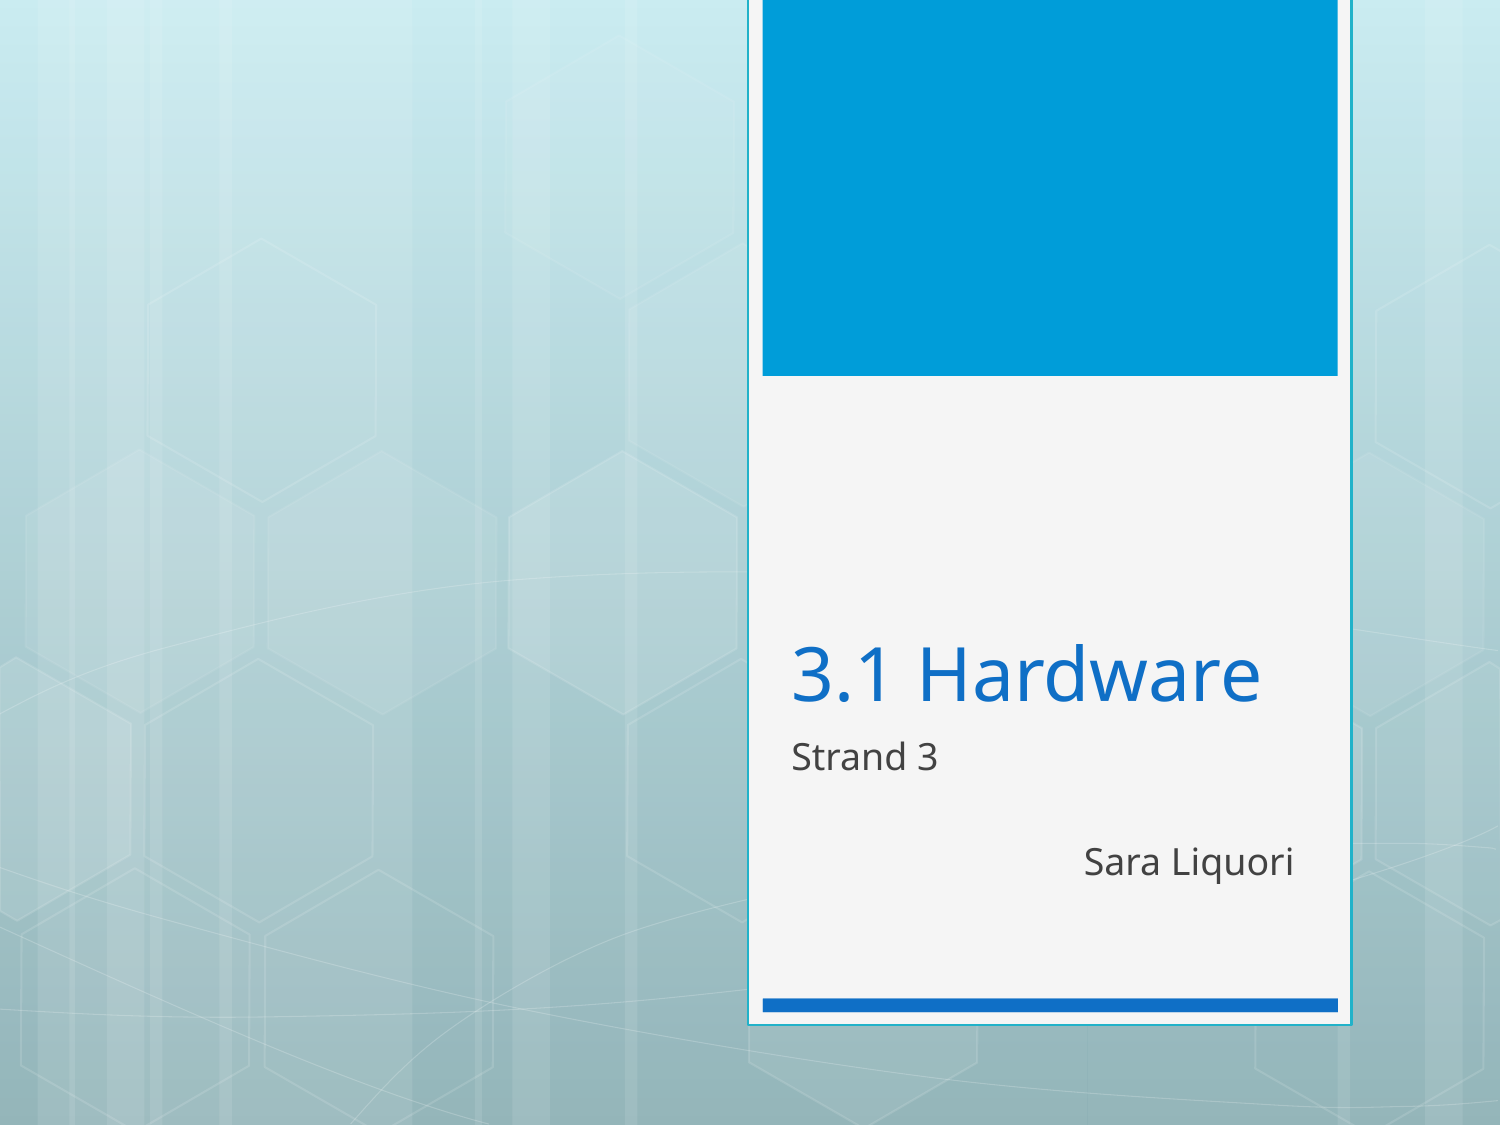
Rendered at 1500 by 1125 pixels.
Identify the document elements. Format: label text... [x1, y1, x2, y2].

subtitle Strand 3 Sara Liquori [776, 725, 1320, 933]
title 3.1 Hardware [776, 444, 1320, 724]
